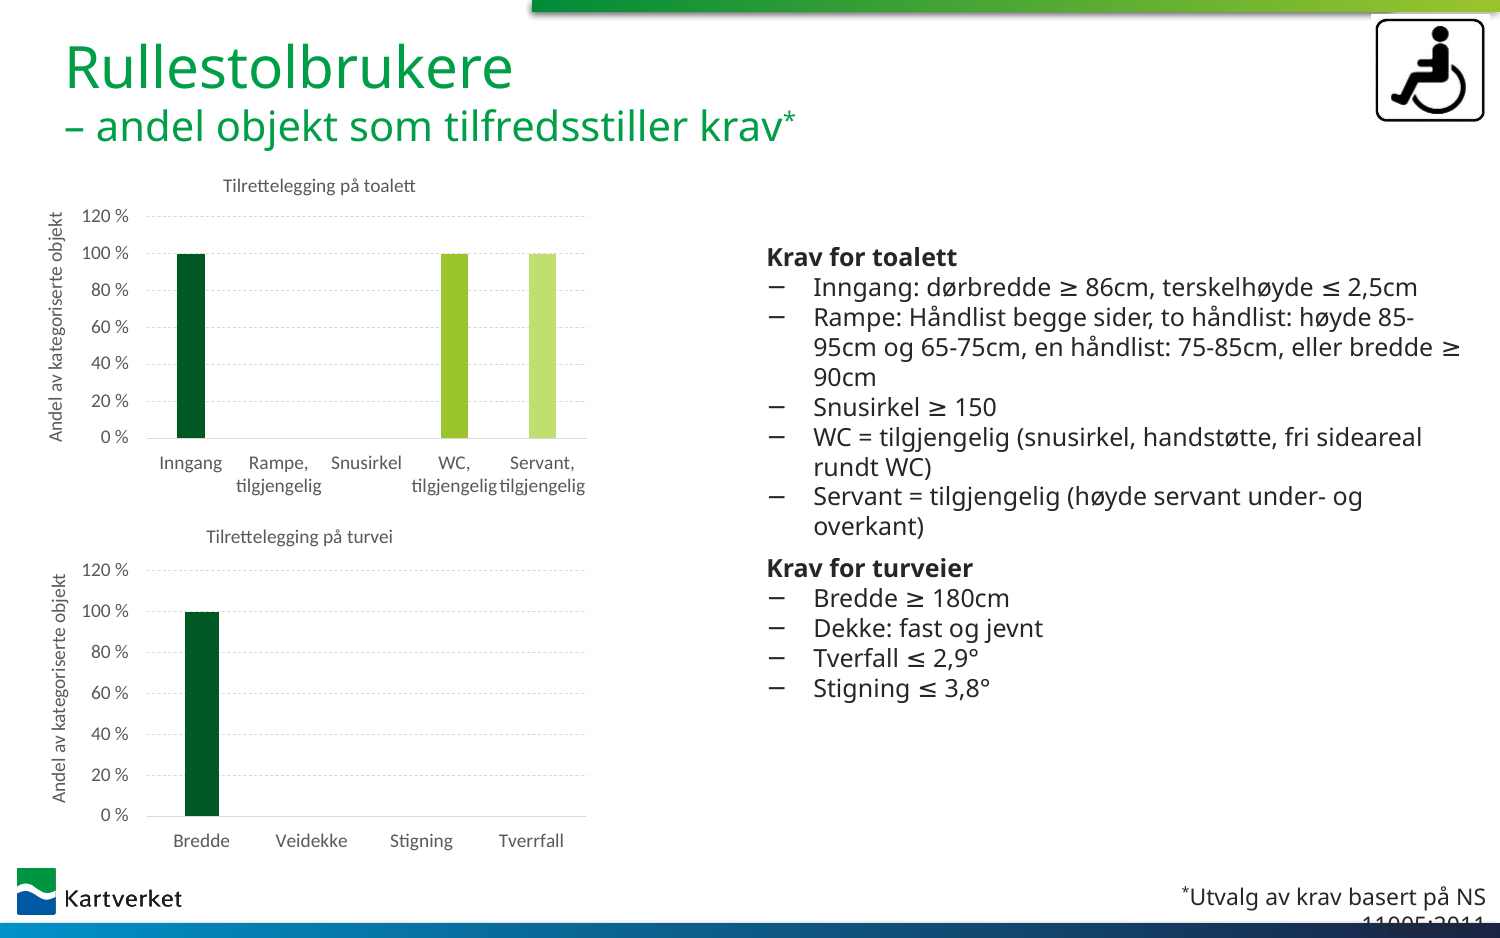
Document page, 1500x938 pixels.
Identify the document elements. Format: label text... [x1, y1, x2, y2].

picture [41, 520, 598, 859]
text_box Krav for turveier Bredde ≥ 180cm Dekke: fast og jevnt Tverfall ≤ 2,9° Stigning ≤ 3,8° [751, 545, 1483, 710]
text_box *Utvalg av krav basert på NS 11005:2011 [1068, 873, 1500, 938]
text_box Rullestolbrukere – andel objekt som tilfredsstiller krav* [49, 14, 1431, 158]
picture [41, 166, 598, 505]
picture [1371, 13, 1491, 127]
text_box Krav for toalett Inngang: dørbredde ≥ 86cm, terskelhøyde ≤ 2,5cm Rampe: Håndlist begge sider, to håndlist: høyde 85-95cm og 65-75cm, en håndlist: 75-85cm, eller bredde ≥ 90cm Snusirkel ≥ 150 WC = tilgjengelig (snusirkel, handstøtte, fri sideareal rundt WC) Servant = tilgjengelig (høyde servant under- og overkant) [751, 234, 1483, 545]
